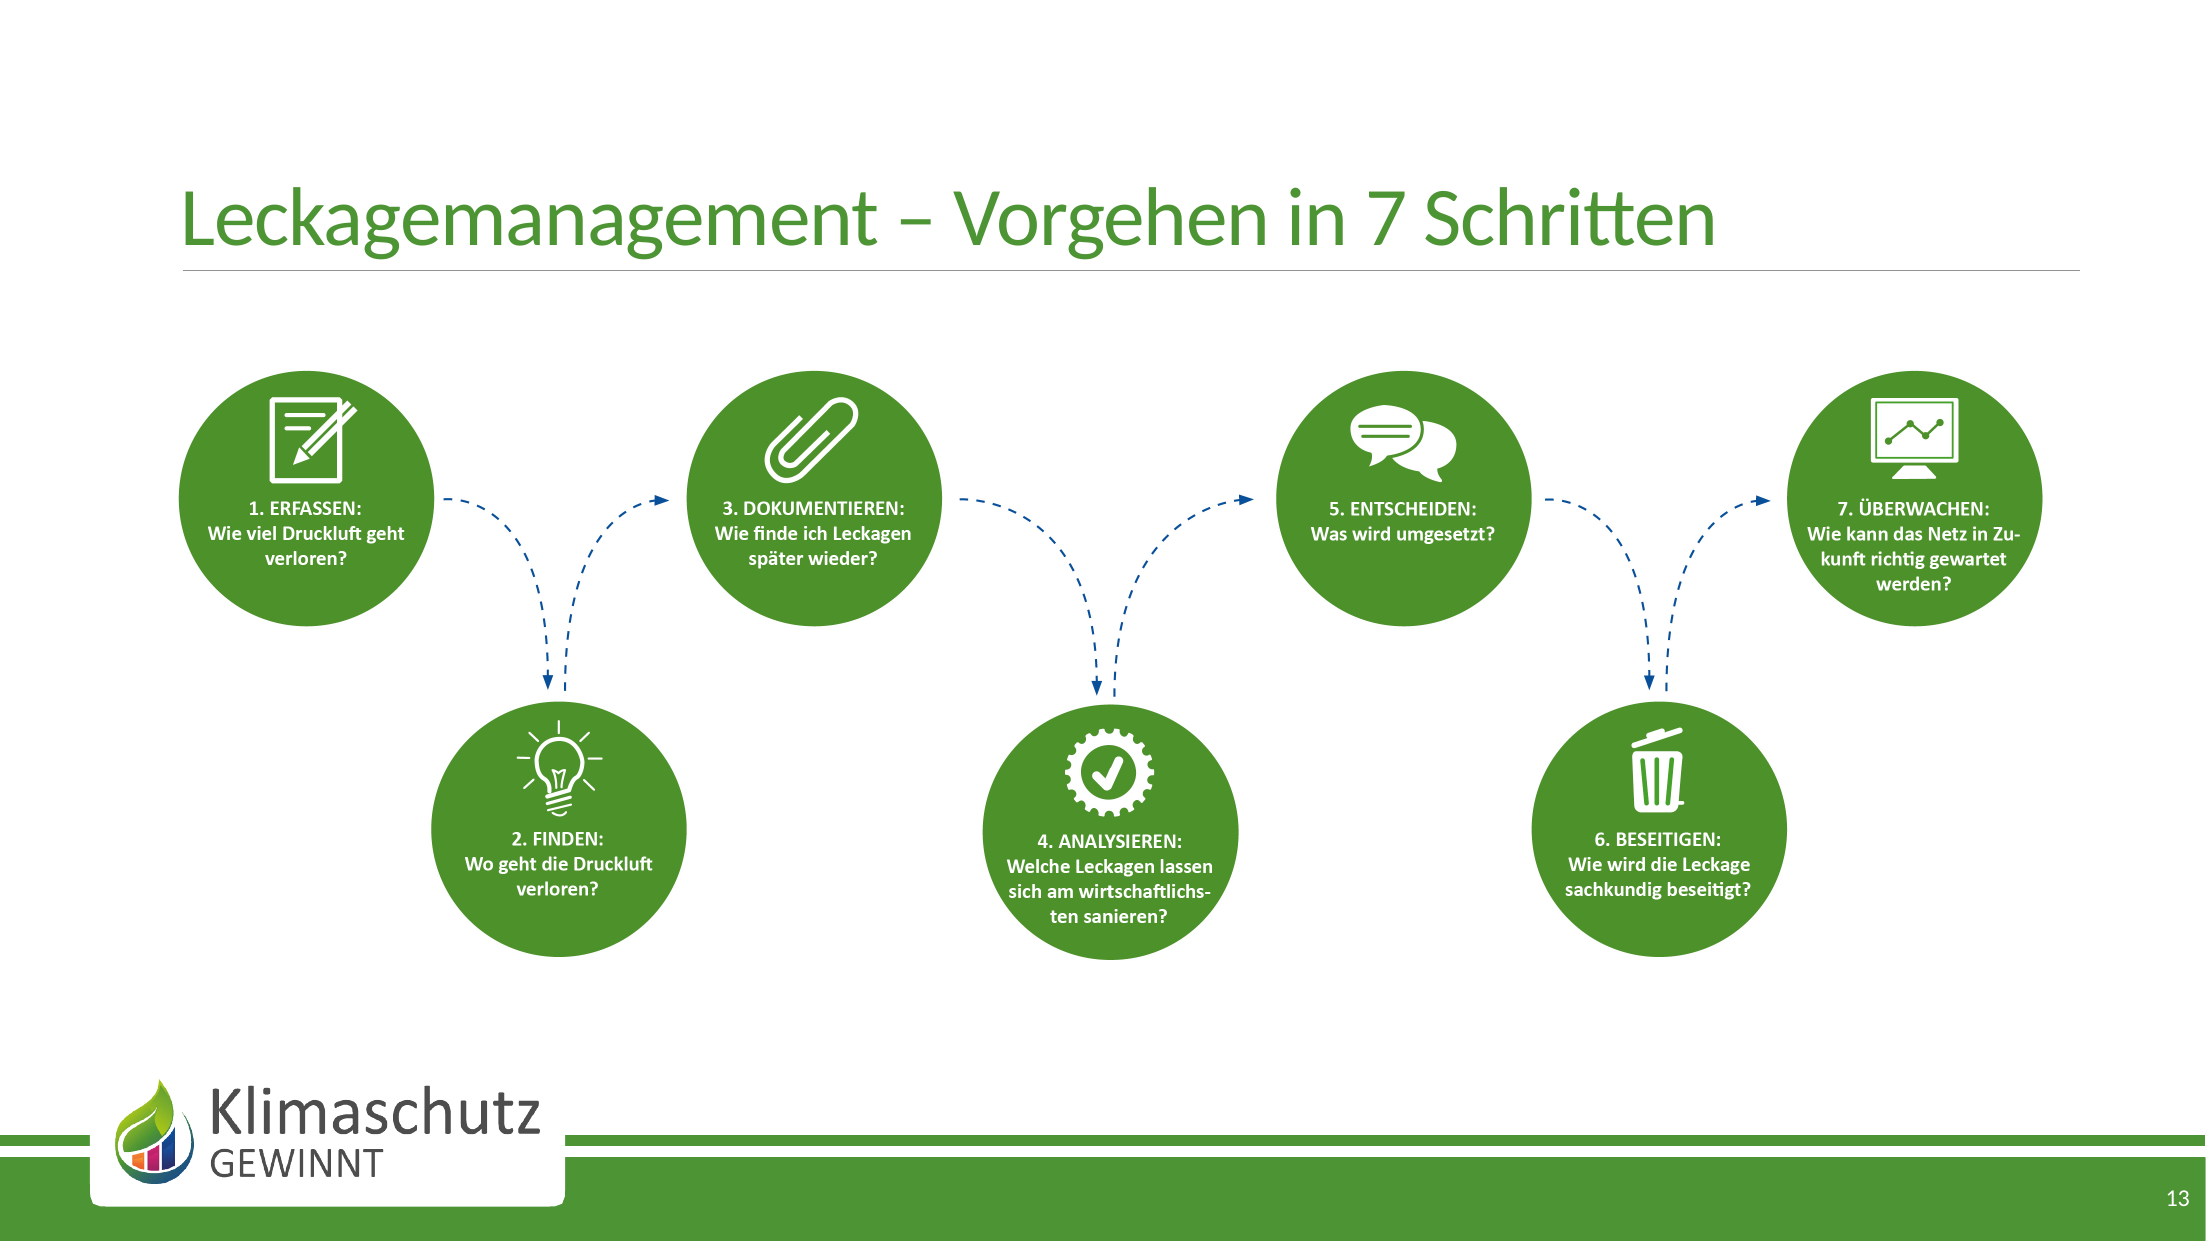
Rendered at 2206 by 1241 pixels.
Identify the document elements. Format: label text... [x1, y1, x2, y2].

picture [164, 300, 2056, 1023]
slide_number 13 [2040, 841, 2191, 1241]
title Leckagemanagement – Vorgehen in 7 Schritten [165, 51, 2078, 271]
picture [113, 1076, 543, 1190]
